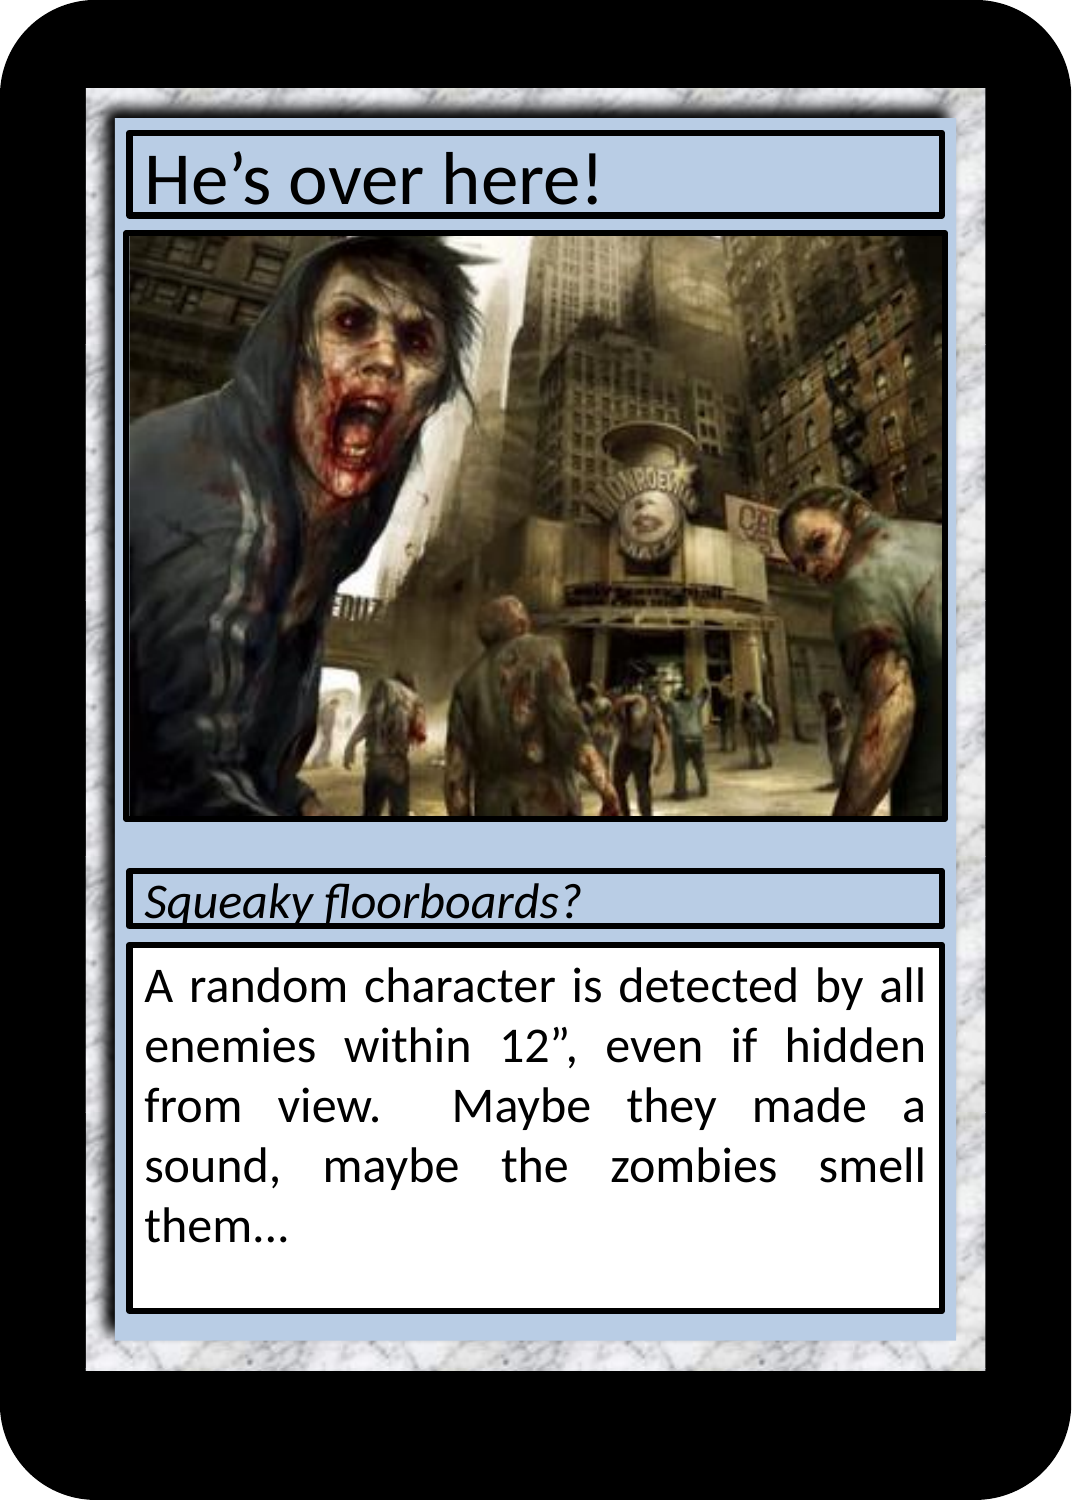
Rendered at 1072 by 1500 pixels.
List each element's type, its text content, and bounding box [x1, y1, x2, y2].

list A random character is detected by all enemies within 12”, even if hidden from view. Maybe they made a sound, maybe the zombies smell them... [126, 942, 945, 1314]
picture [85, 88, 986, 1371]
list Squeaky floorboards? [126, 868, 945, 929]
title He’s over here! [126, 130, 945, 219]
